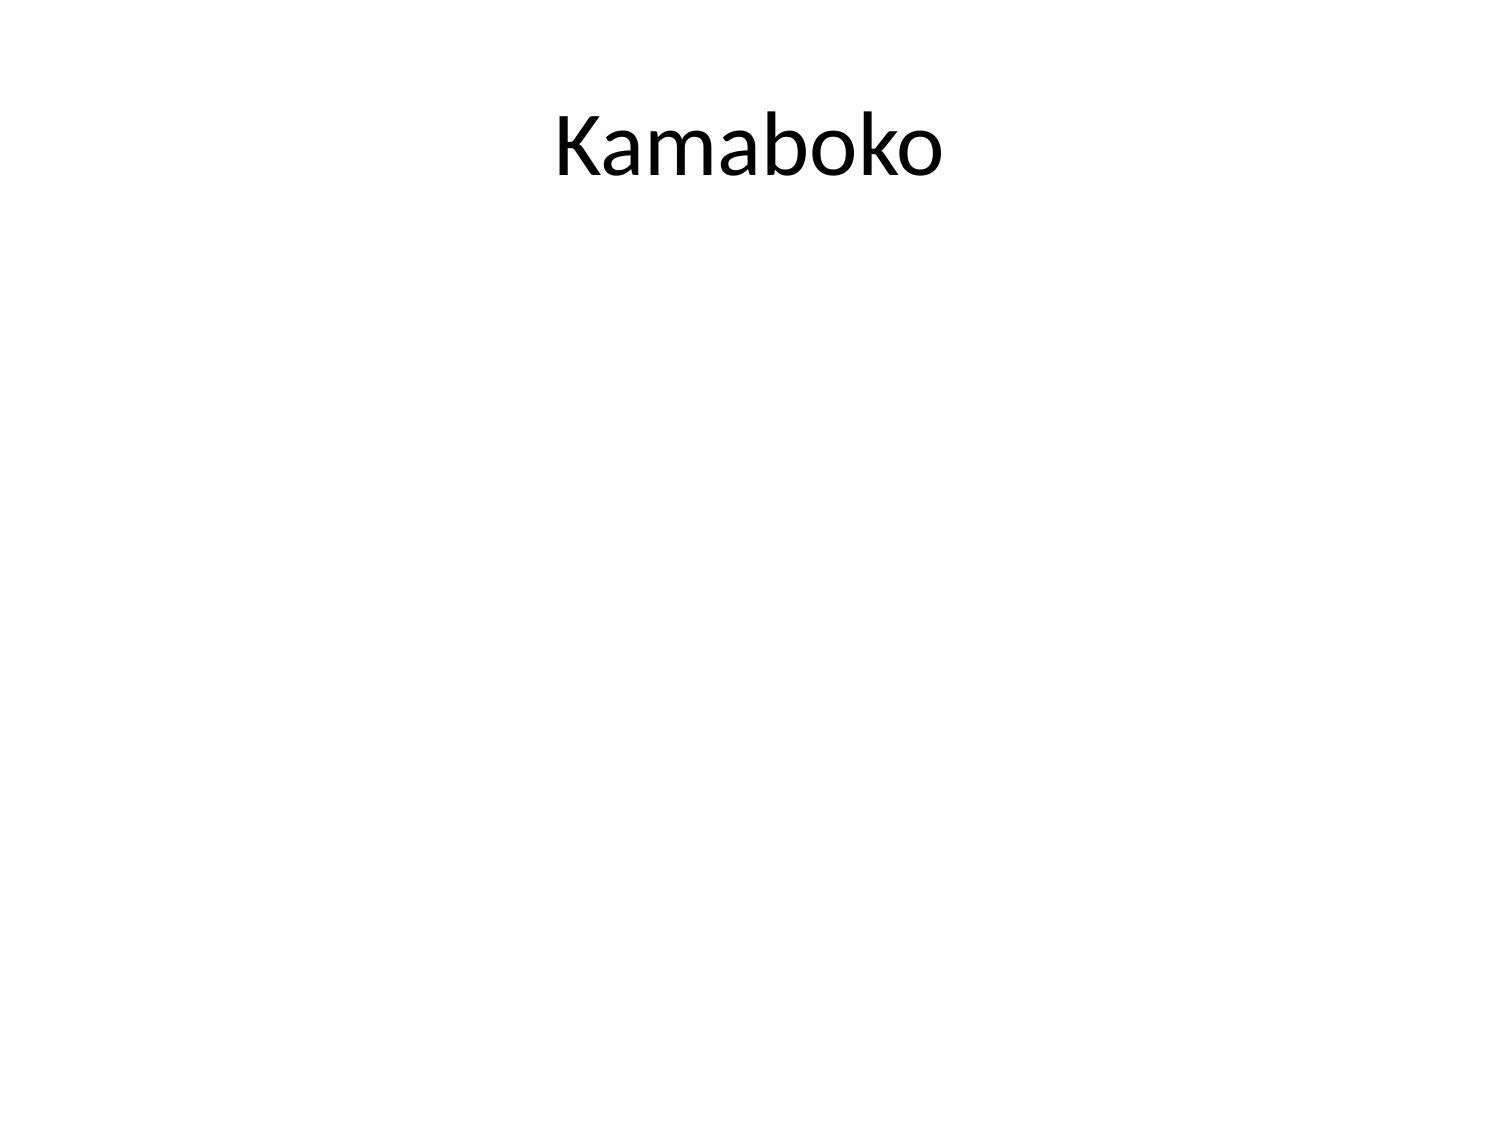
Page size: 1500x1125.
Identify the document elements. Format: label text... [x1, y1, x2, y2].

title Kamaboko [75, 45, 1425, 233]
